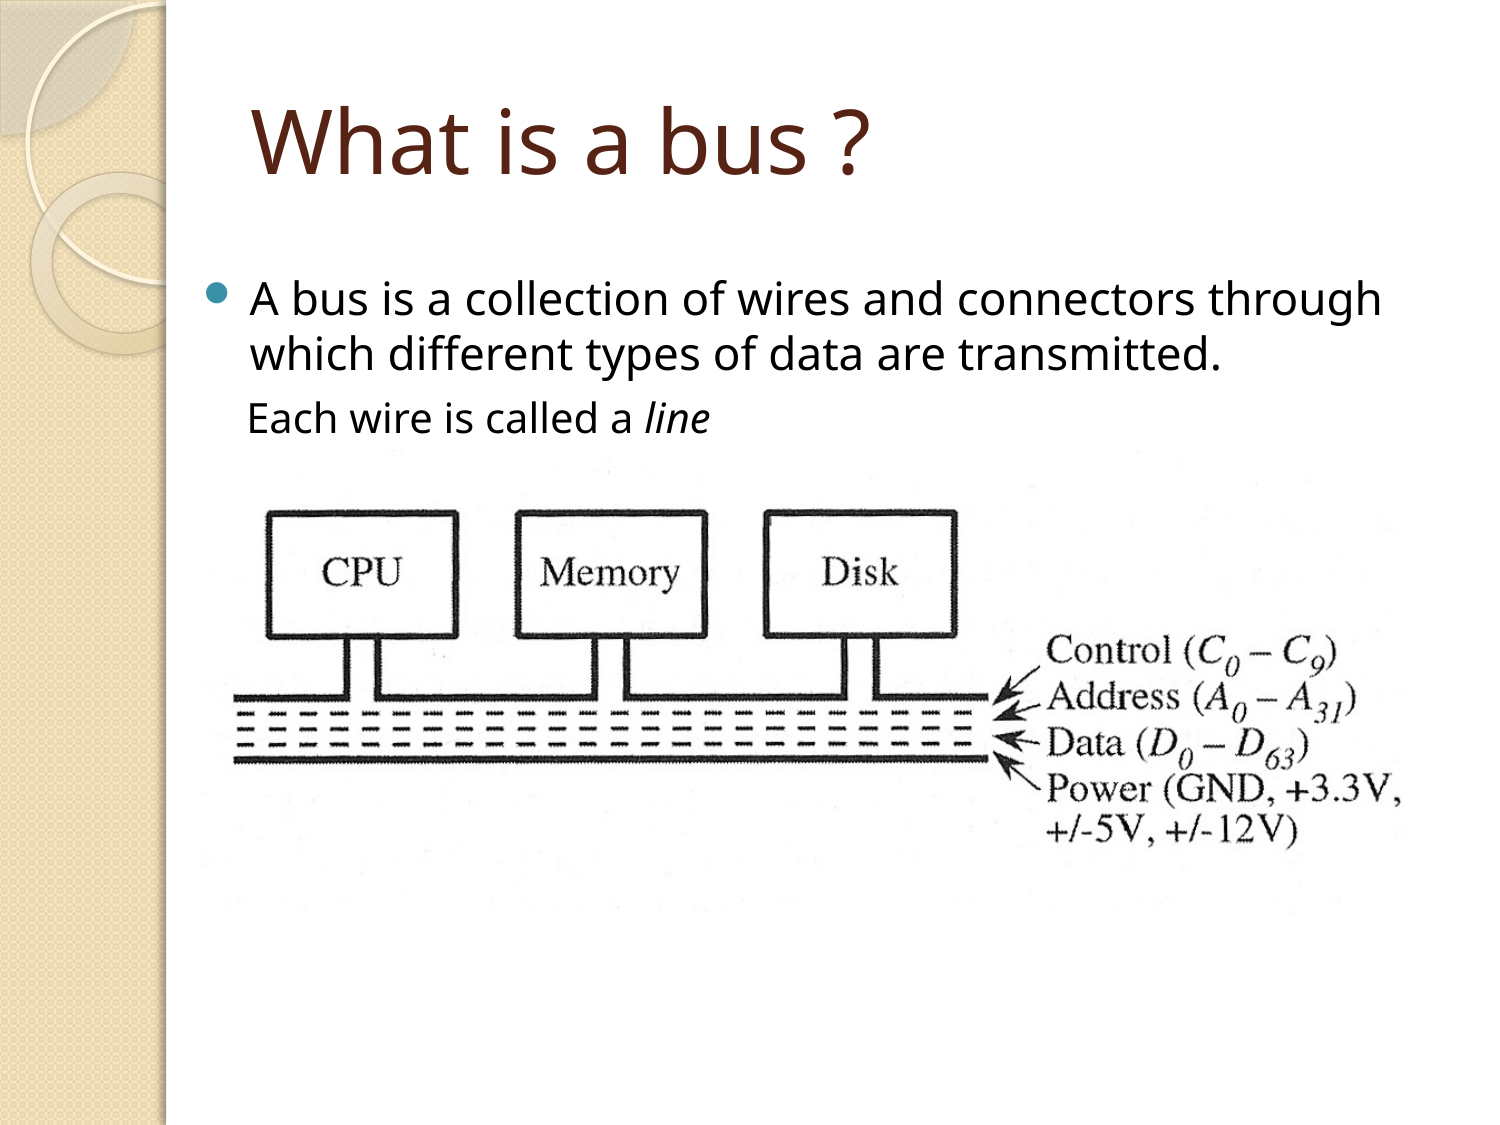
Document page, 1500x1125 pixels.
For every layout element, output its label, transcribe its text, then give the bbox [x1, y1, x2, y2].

title What is a bus ? [235, 45, 1466, 233]
text_box A bus is a collection of wires and connectors through which different types of data are transmitted. Each wire is called a line [174, 262, 1463, 1005]
picture [199, 449, 1421, 913]
